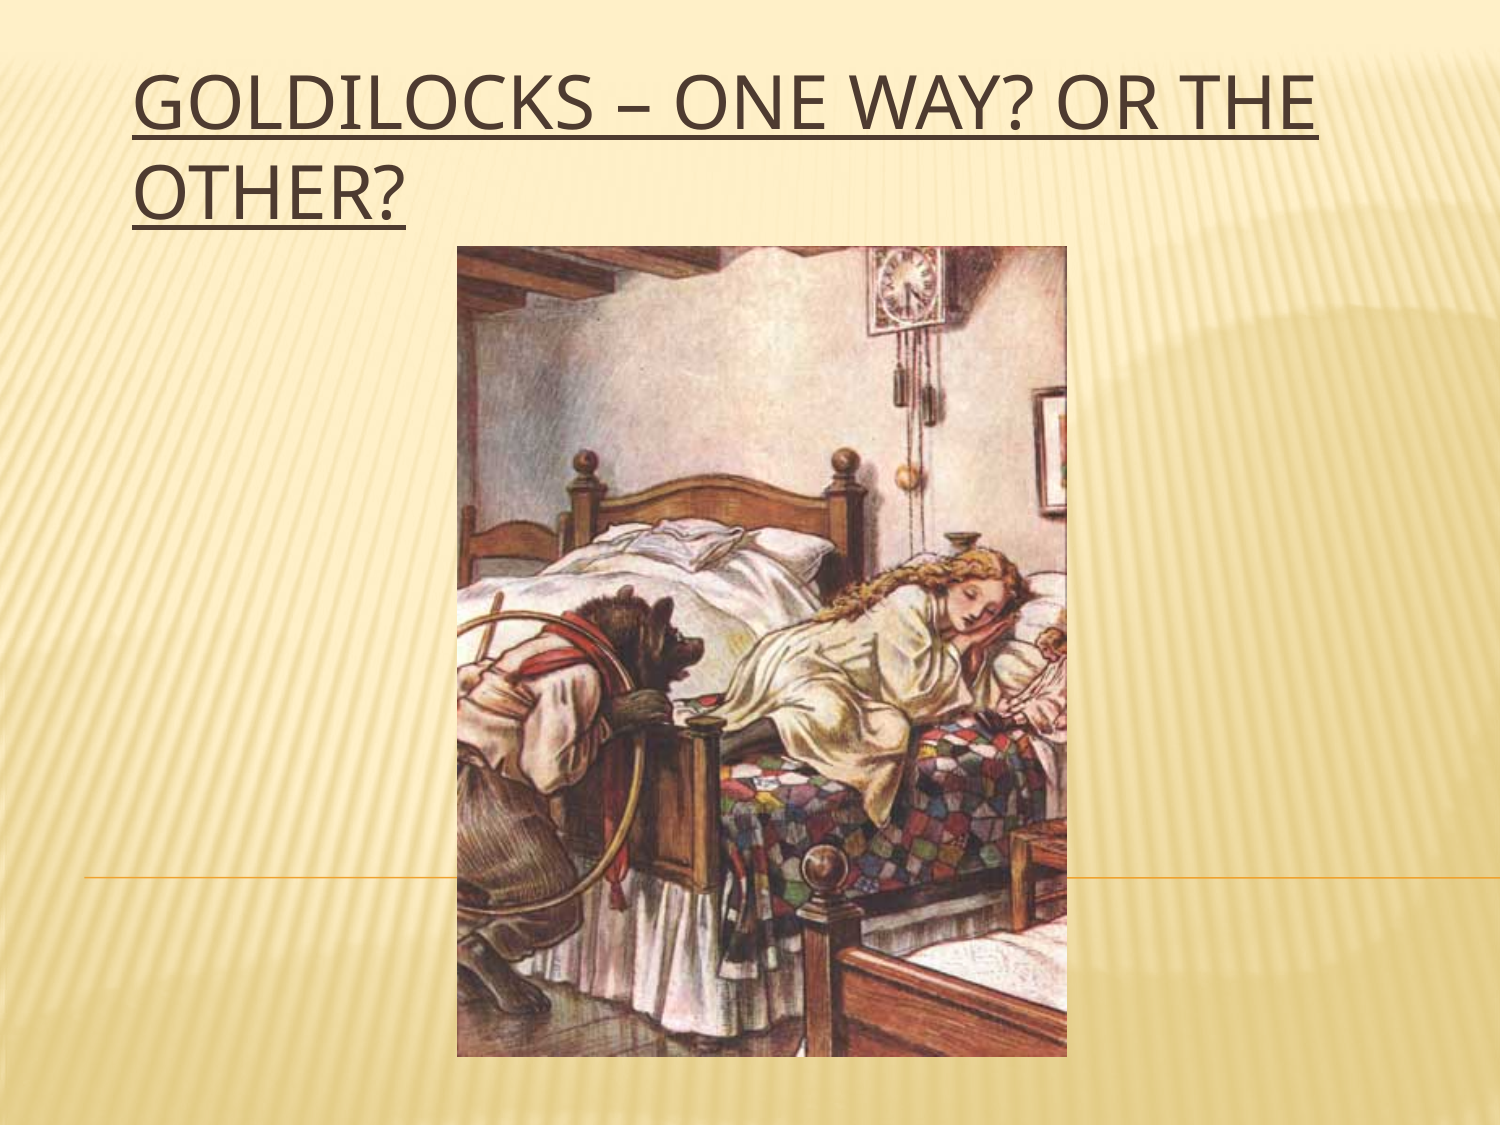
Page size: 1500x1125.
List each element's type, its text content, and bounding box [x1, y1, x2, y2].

picture [456, 245, 1067, 1057]
title Goldilocks – one way? Or the other? [117, 46, 1393, 288]
